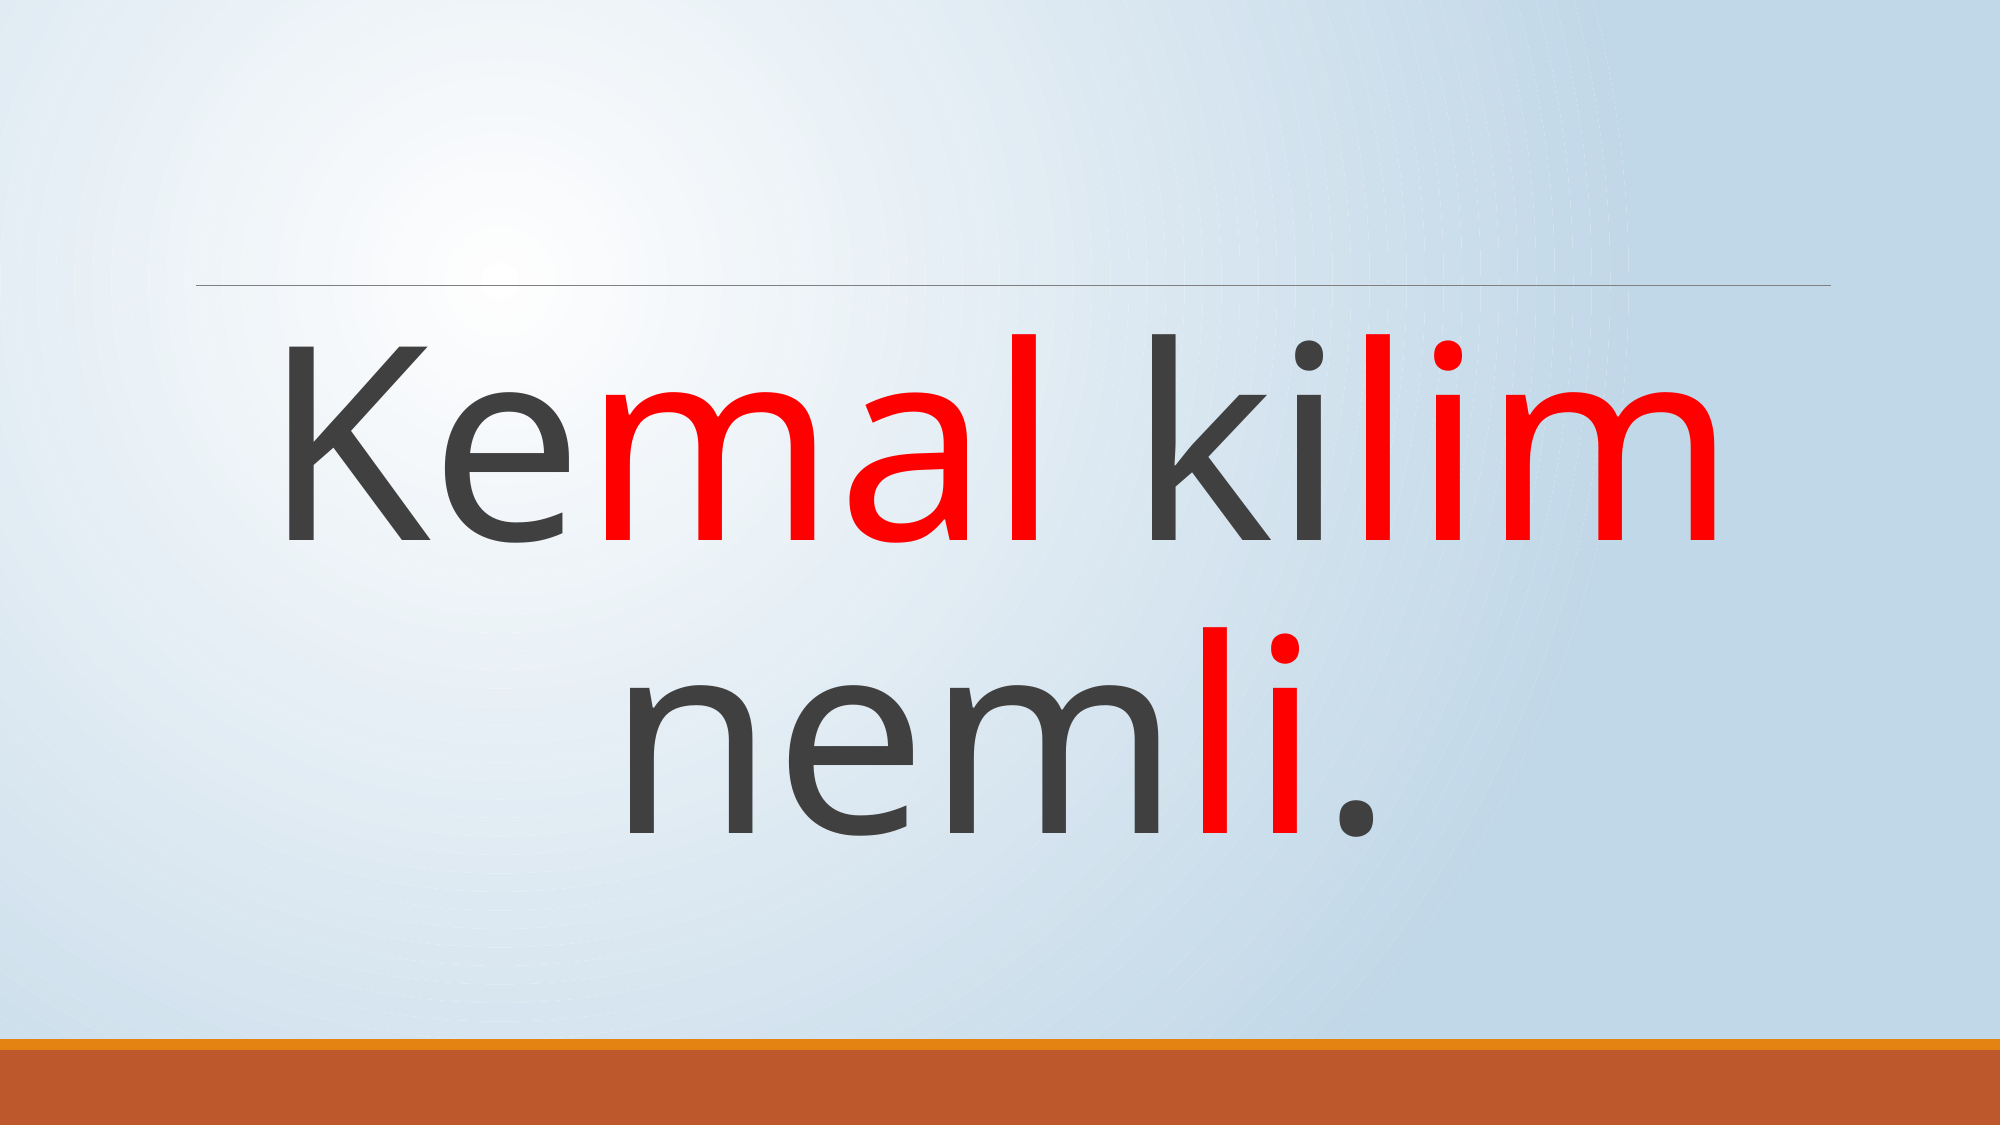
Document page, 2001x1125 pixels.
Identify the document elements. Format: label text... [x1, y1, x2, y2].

list Kemal kilim nemli. [34, 299, 1966, 1014]
